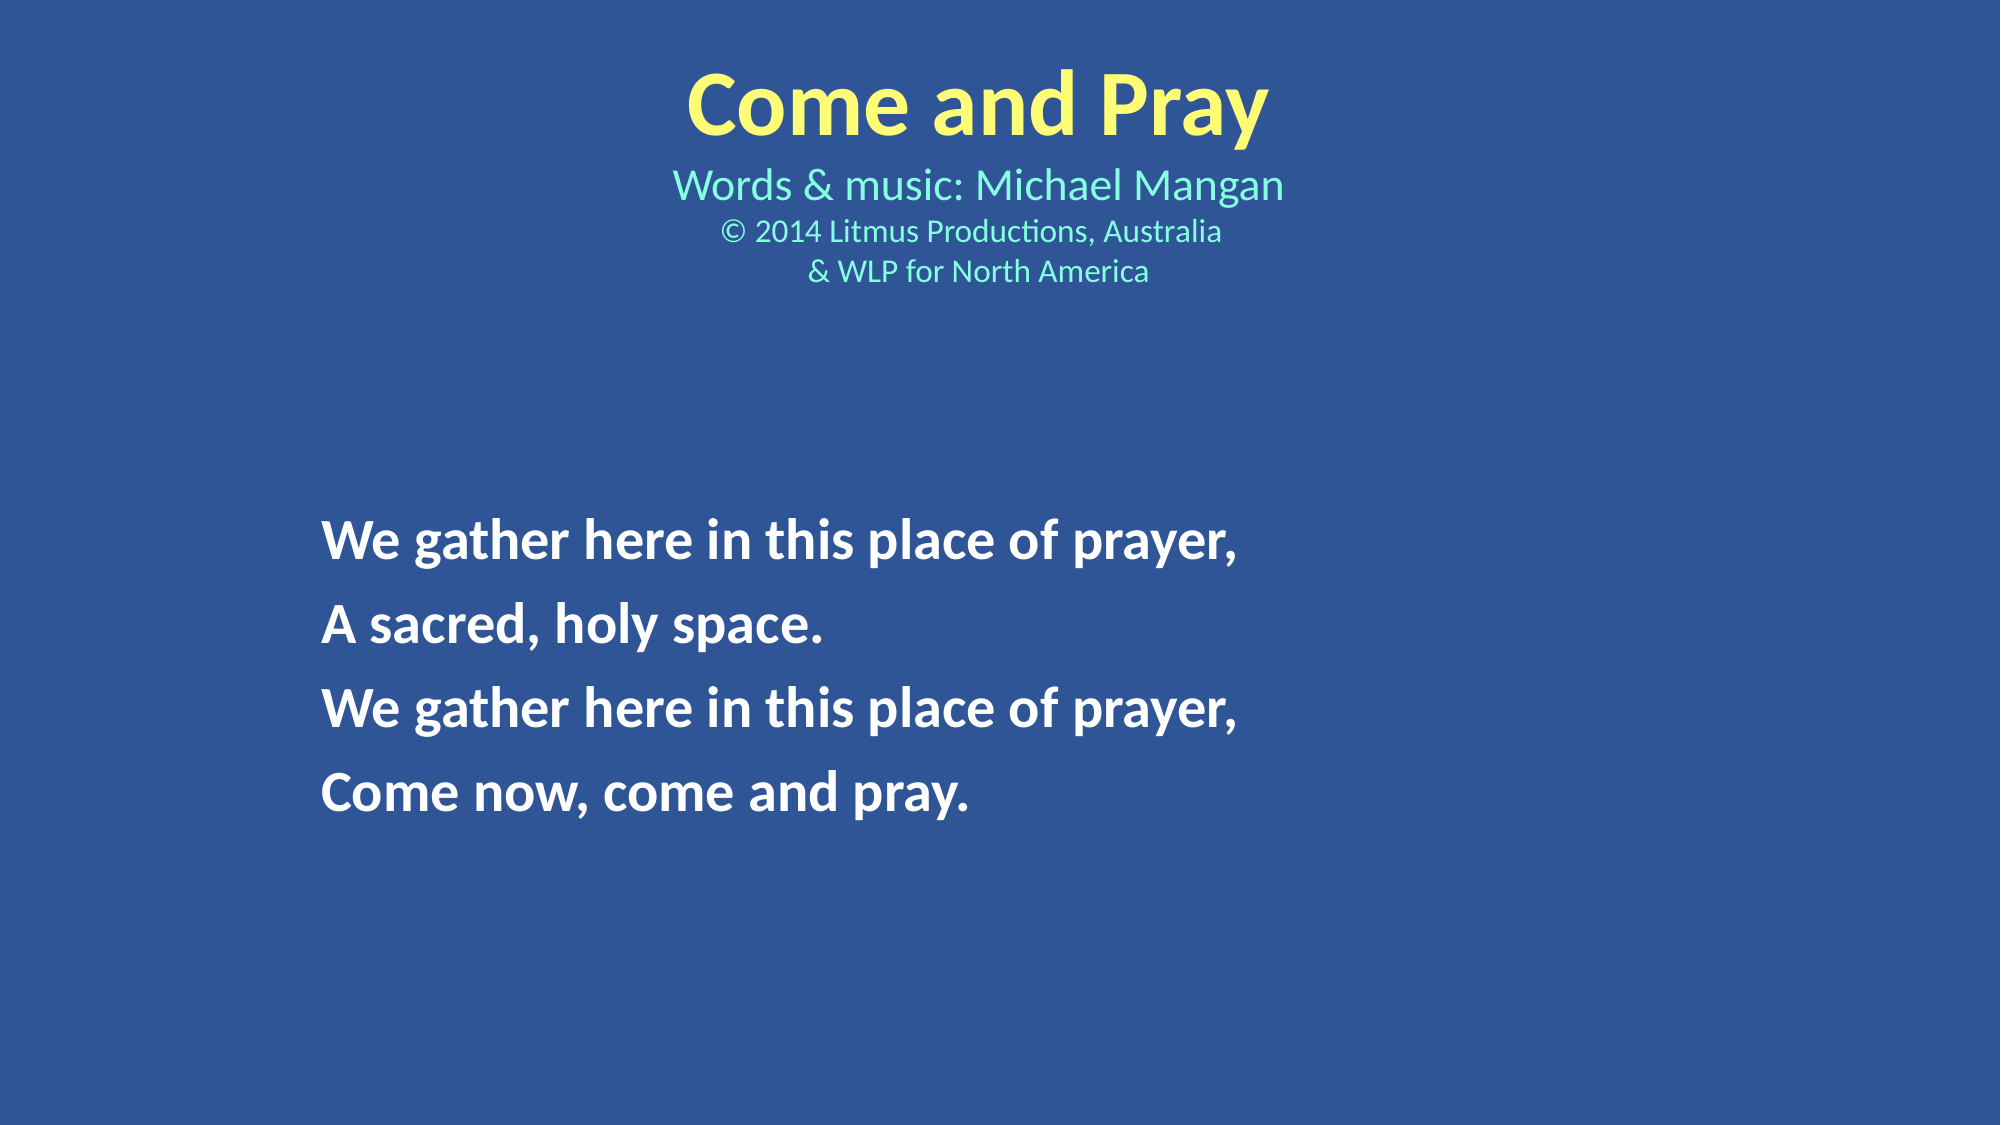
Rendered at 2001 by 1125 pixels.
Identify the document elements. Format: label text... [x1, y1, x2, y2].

list We gather here in this place of prayer, A sacred, holy space. We gather here in this place of prayer, Come now, come and pray. [306, 501, 1694, 844]
text_box Come and Pray Words & music: Michael Mangan © 2014 Litmus Productions, Australia & WLP for North America [291, 0, 1667, 345]
